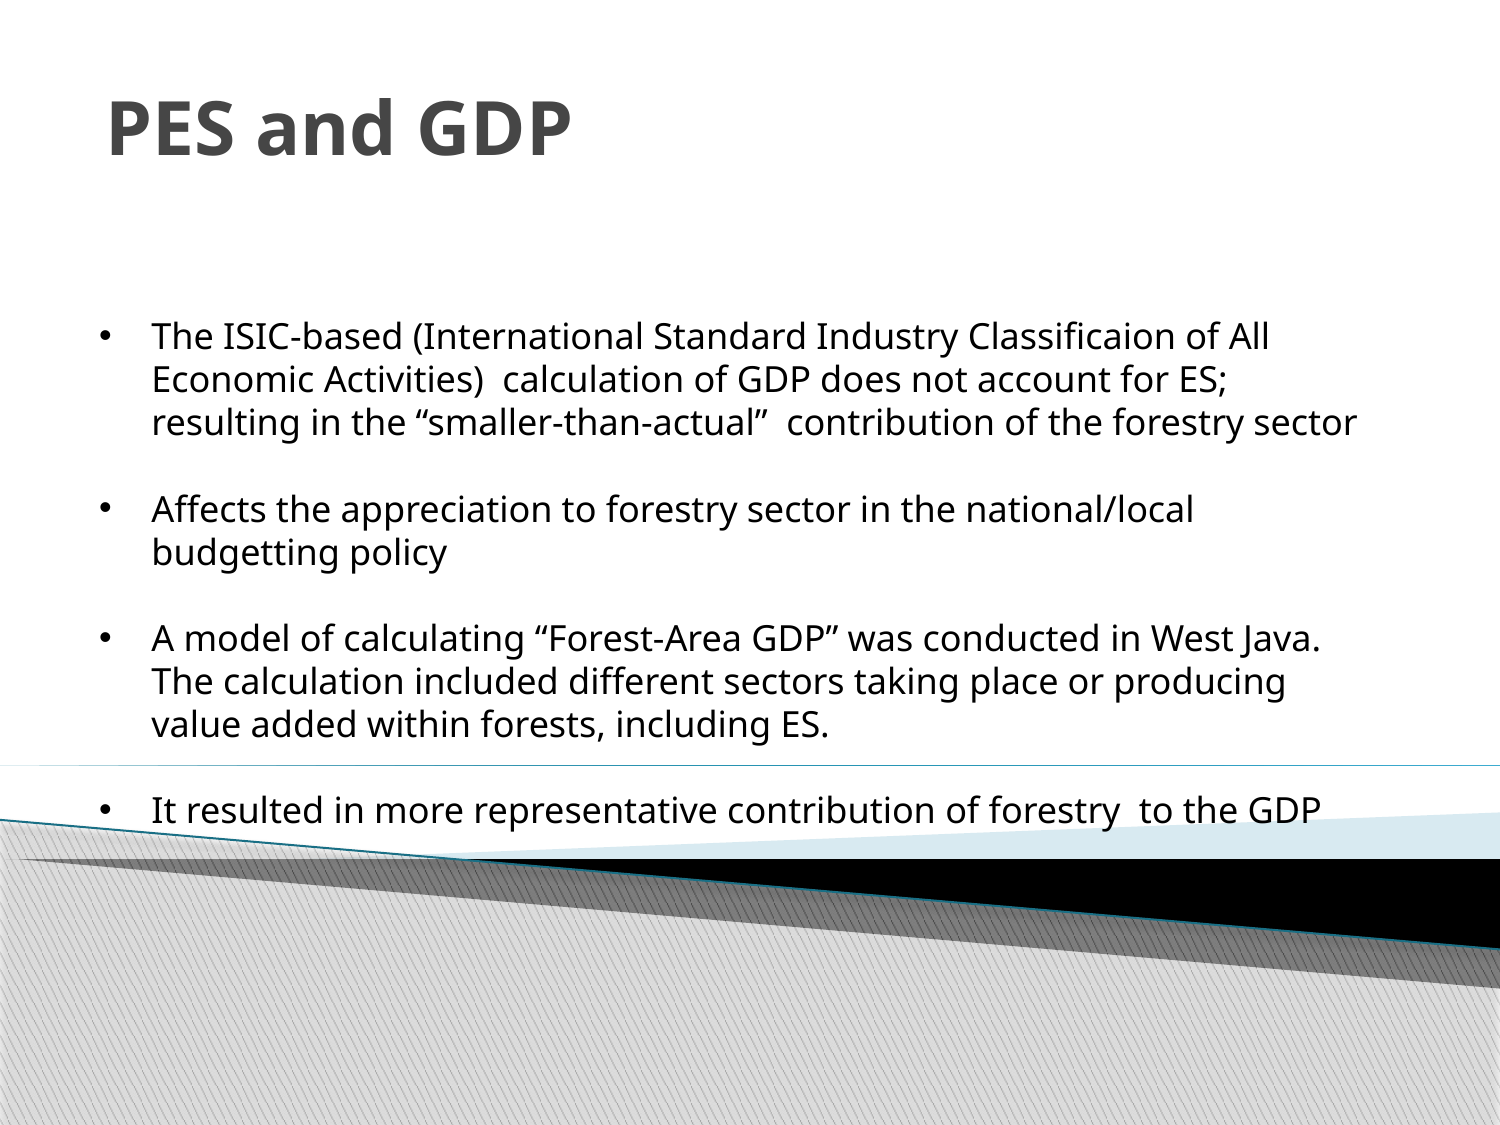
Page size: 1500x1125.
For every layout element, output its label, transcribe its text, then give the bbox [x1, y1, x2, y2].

title PES and GDP [90, 42, 1366, 178]
text_box The ISIC-based (International Standard Industry Classificaion of All Economic Activities) calculation of GDP does not account for ES; resulting in the “smaller-than-actual” contribution of the forestry sector Affects the appreciation to forestry sector in the national/local budgetting policy A model of calculating “Forest-Area GDP” was conducted in West Java. The calculation included different sectors taking place or producing value added within forests, including ES. It resulted in more representative contribution of forestry to the GDP [84, 219, 1400, 850]
picture [5, 859, 90, 866]
picture [1366, 939, 1500, 989]
text_box [90, 850, 1366, 1000]
